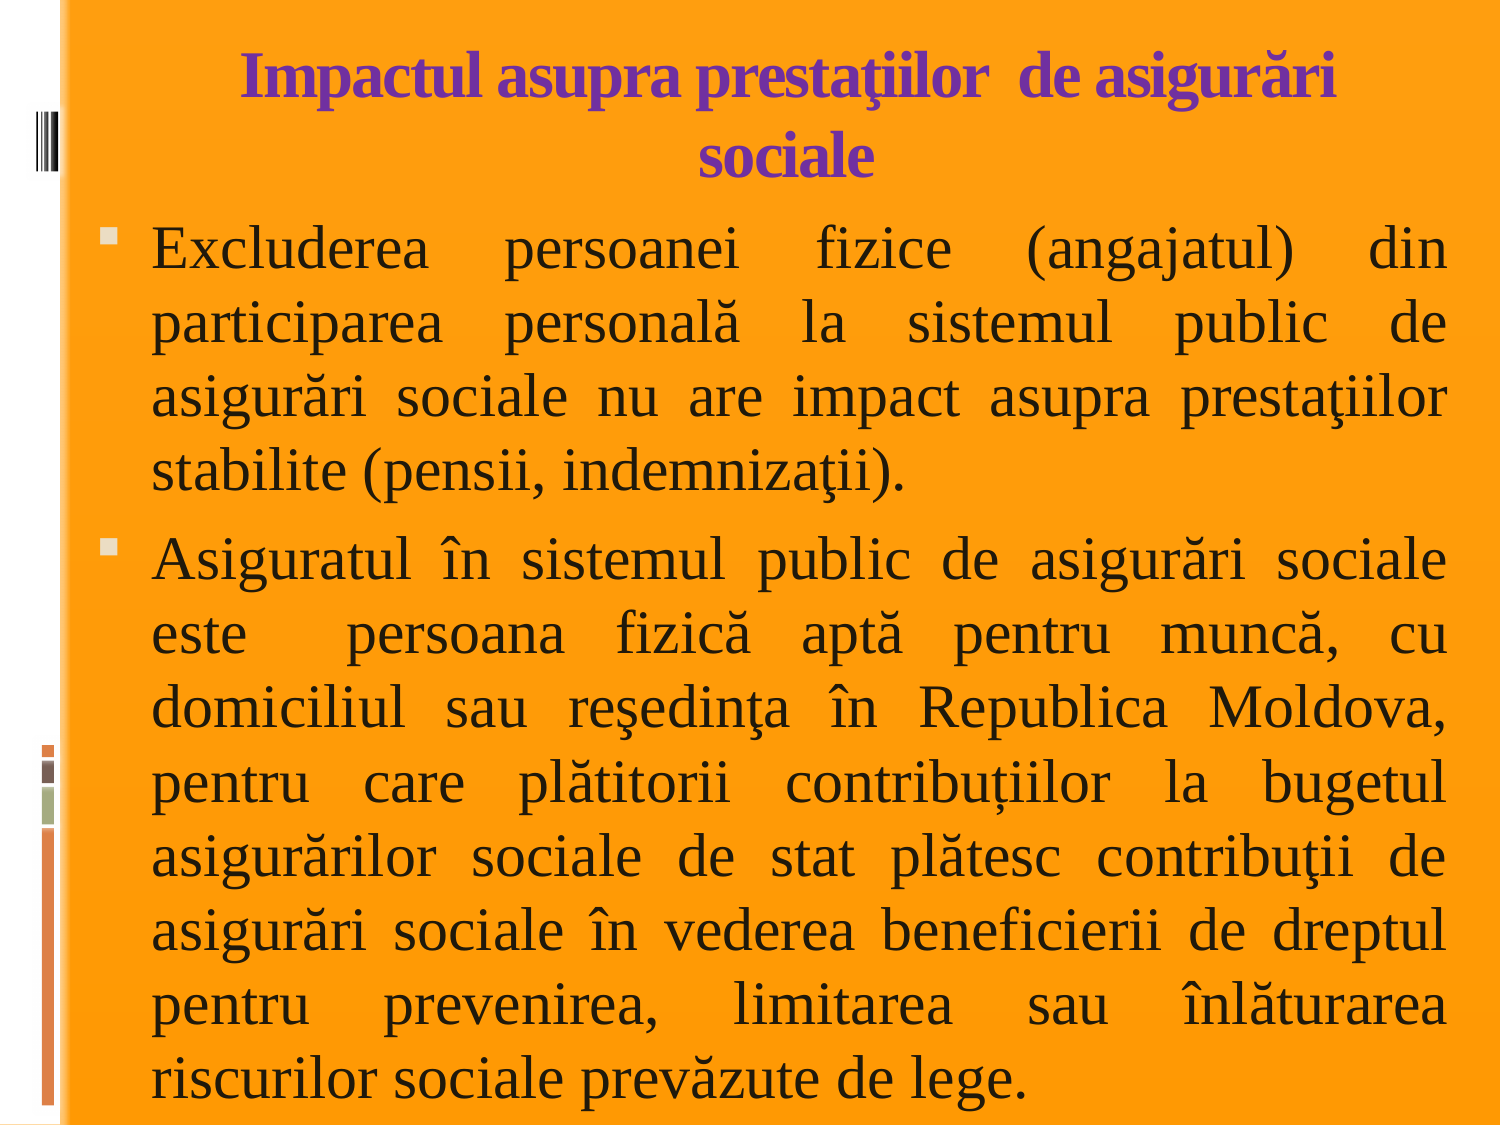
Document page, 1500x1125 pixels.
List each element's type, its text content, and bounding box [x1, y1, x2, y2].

list Excluderea persoanei fizice (angajatul) din participarea personală la sistemul public de asigurări sociale nu are impact asupra prestaţiilor stabilite (pensii, indemnizaţii). Asiguratul în sistemul public de asigurări sociale este persoana fizică aptă pentru muncă, cu domiciliul sau reşedinţa în Republica Moldova, pentru care plătitorii contribuțiilor la bugetul asigurărilor sociale de stat plătesc contribuţii de asigurări sociale în vederea beneficierii de dreptul pentru prevenirea, limitarea sau înlăturarea riscurilor sociale prevăzute de lege. [70, 199, 1465, 1125]
title Impactul asupra prestaţiilor de asigurări sociale [150, 23, 1425, 199]
